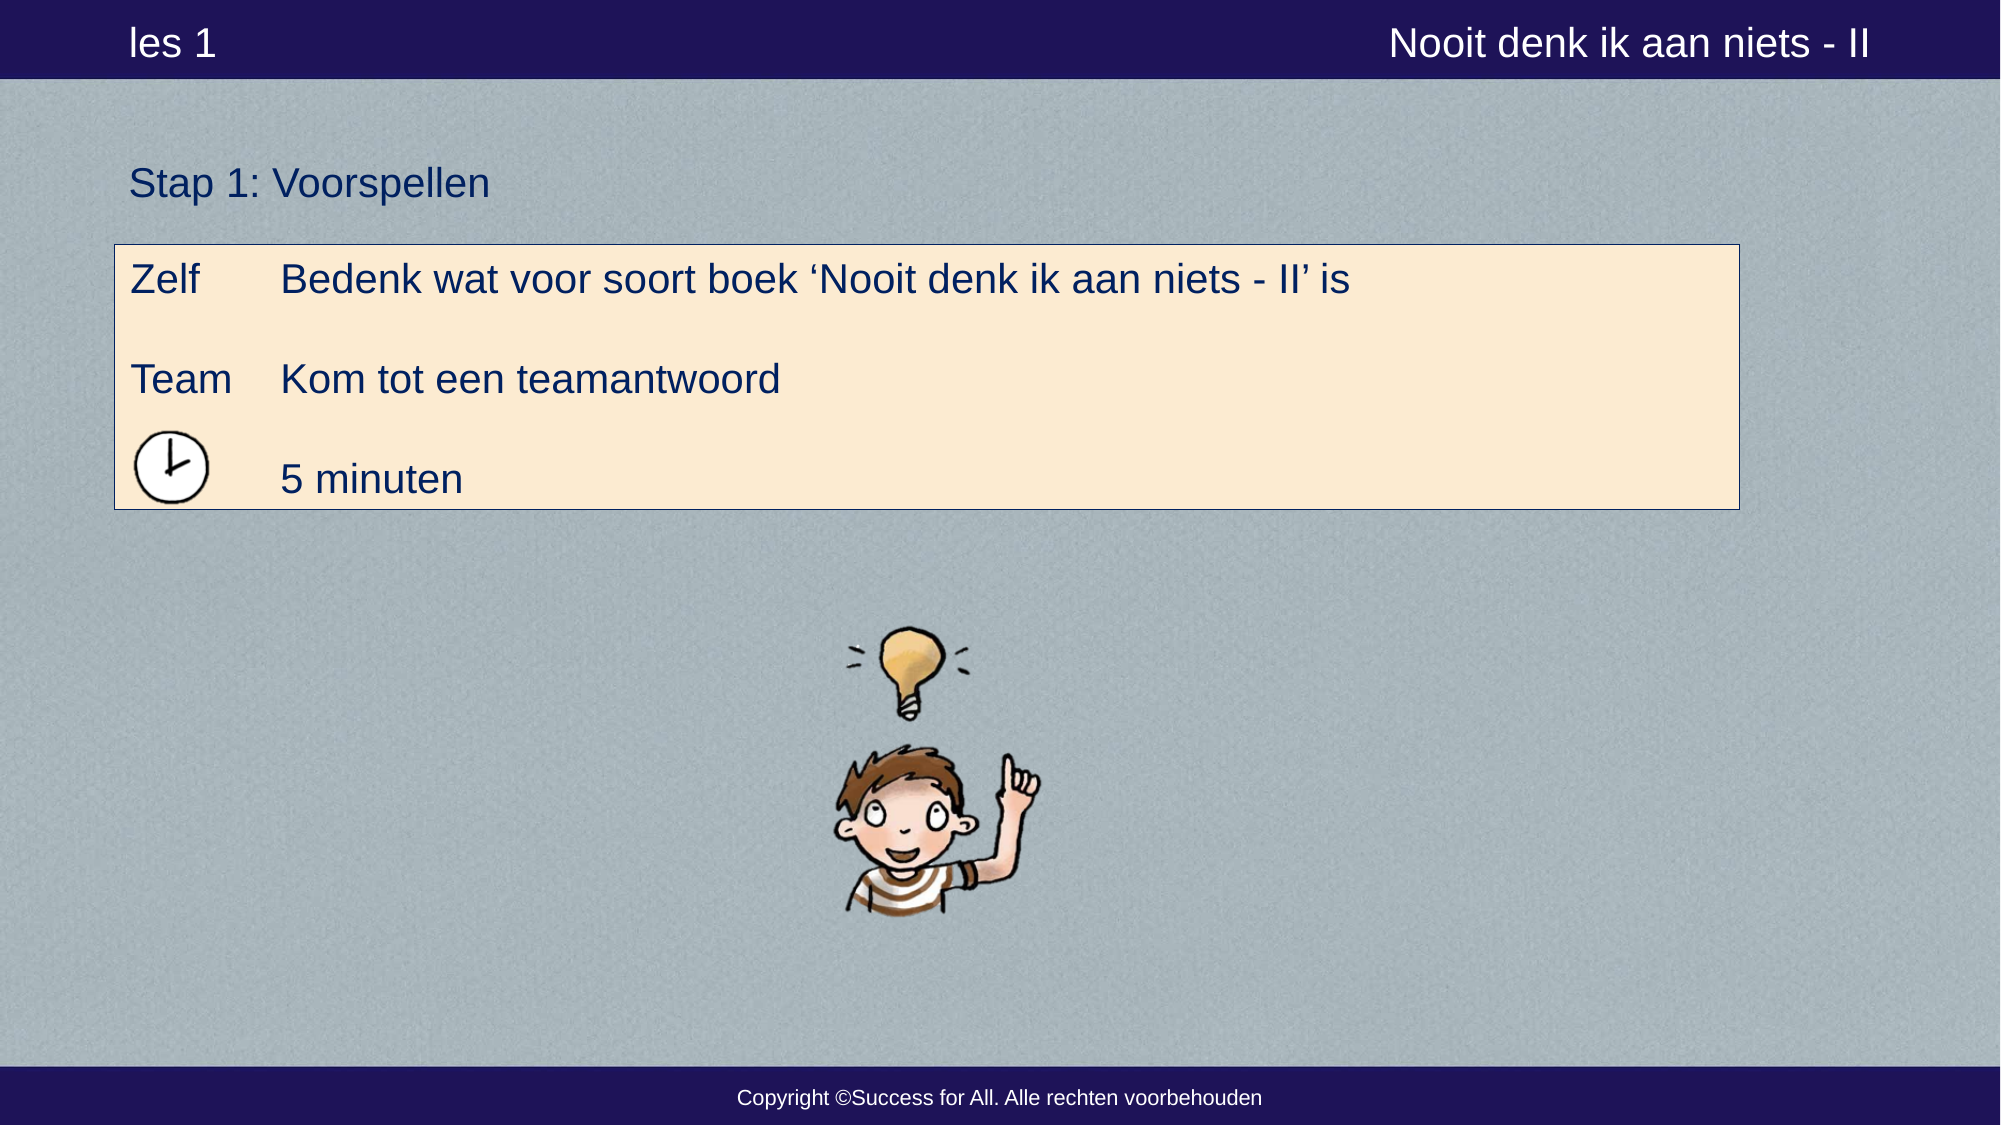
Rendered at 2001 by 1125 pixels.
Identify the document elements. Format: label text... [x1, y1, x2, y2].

picture [0, 0, 2001, 1125]
text_box Copyright ©Success for All. Alle rechten voorbehouden [0, 1076, 2000, 1125]
text_box Nooit denk ik aan niets - II [999, 8, 1886, 73]
text_box Stap 1: Voorspellen [113, 148, 1635, 214]
text_box les 1 [114, 8, 354, 73]
text_box Zelf Bedenk wat voor soort boek ‘Nooit denk ik aan niets - II’ is Team Kom tot een teamantwoord 5 minuten [114, 244, 1740, 510]
